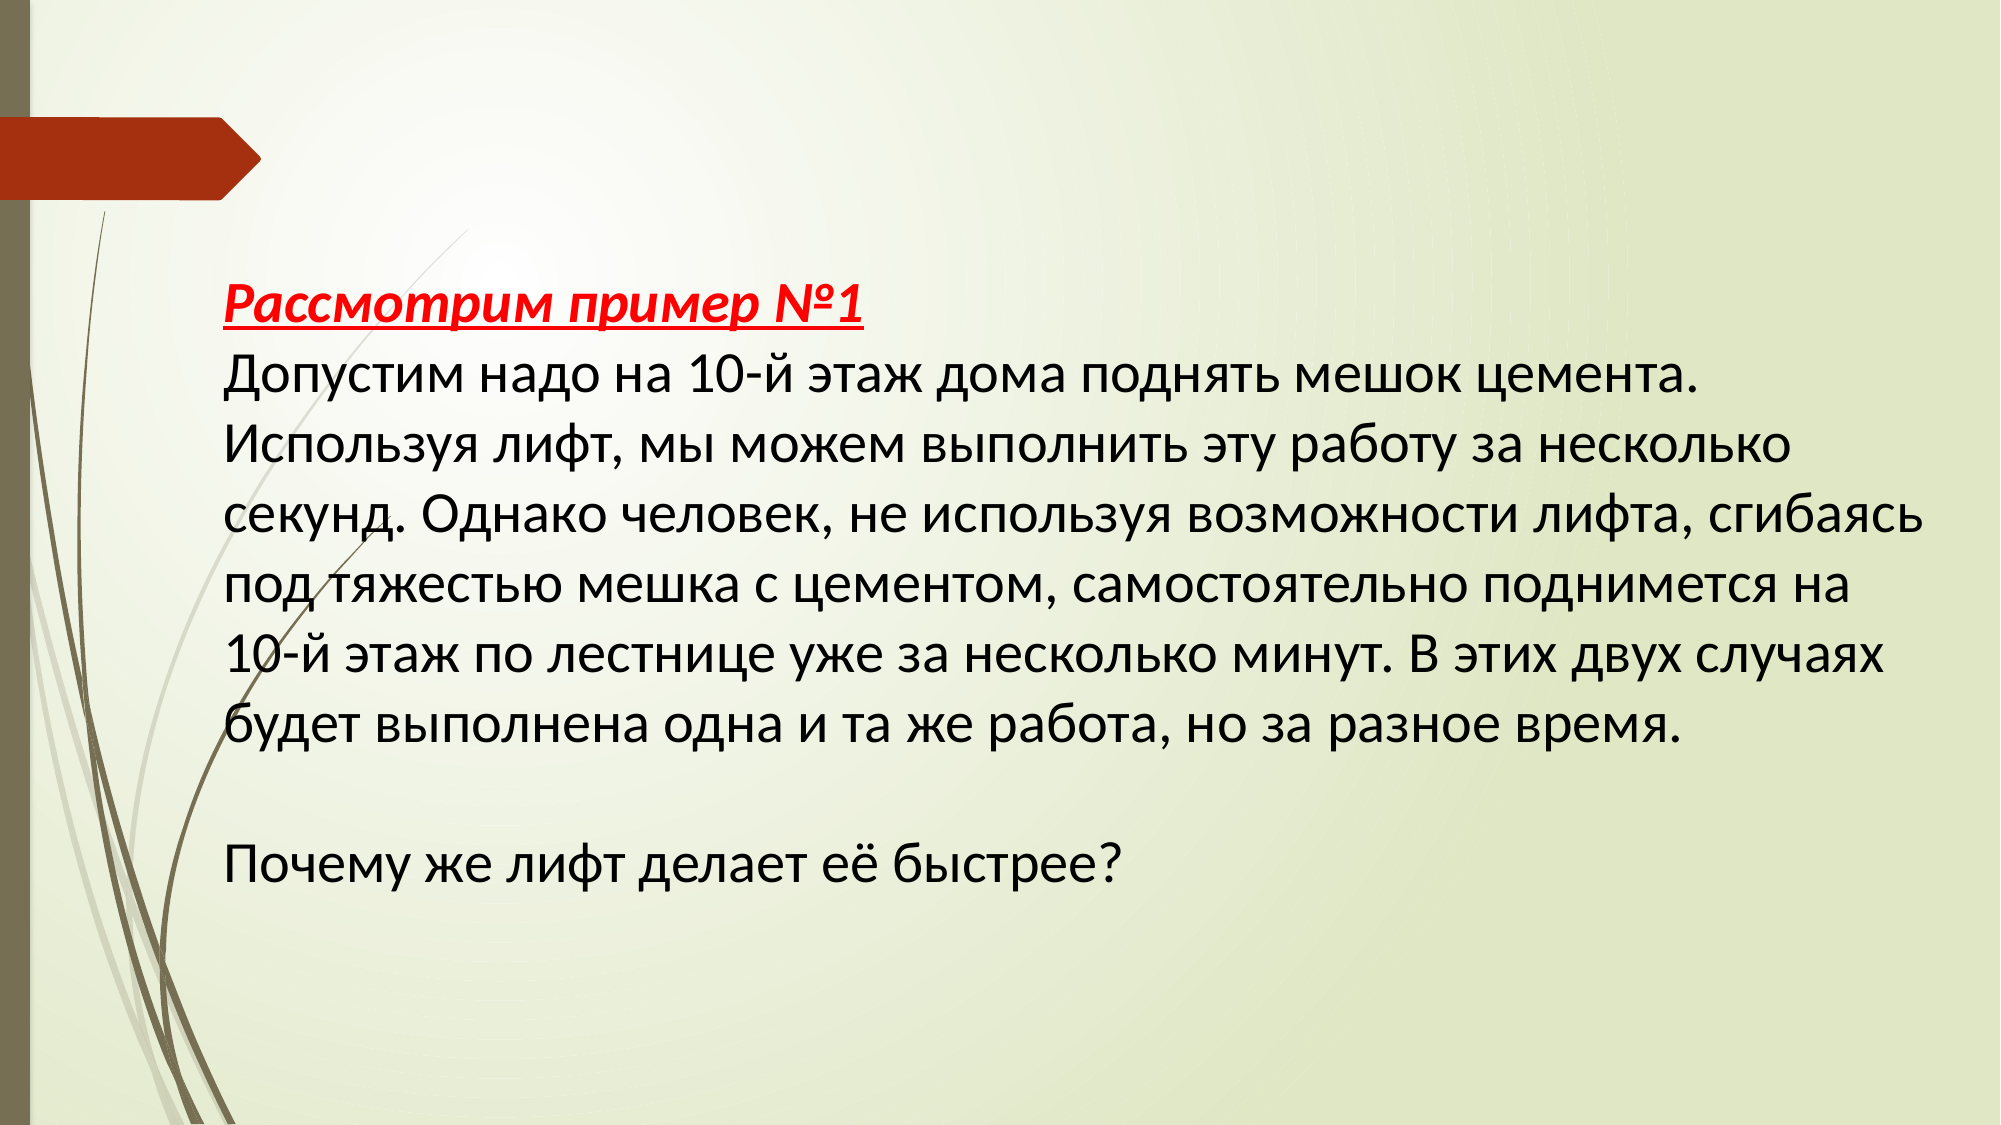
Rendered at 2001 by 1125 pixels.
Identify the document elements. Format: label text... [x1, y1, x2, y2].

text_box Рассмотрим пример №1 Допустим надо на 10-й этаж дома поднять мешок цемента. Используя лифт, мы можем выполнить эту работу за несколько секунд. Однако человек, не используя возможности лифта, сгибаясь под тяжестью мешка с цементом, самостоятельно поднимется на 10-й этаж по лестнице уже за несколько минут. В этих двух случаях будет выполнена одна и та же работа, но за разное время. Почему же лифт делает её быстрее? [208, 257, 1950, 902]
